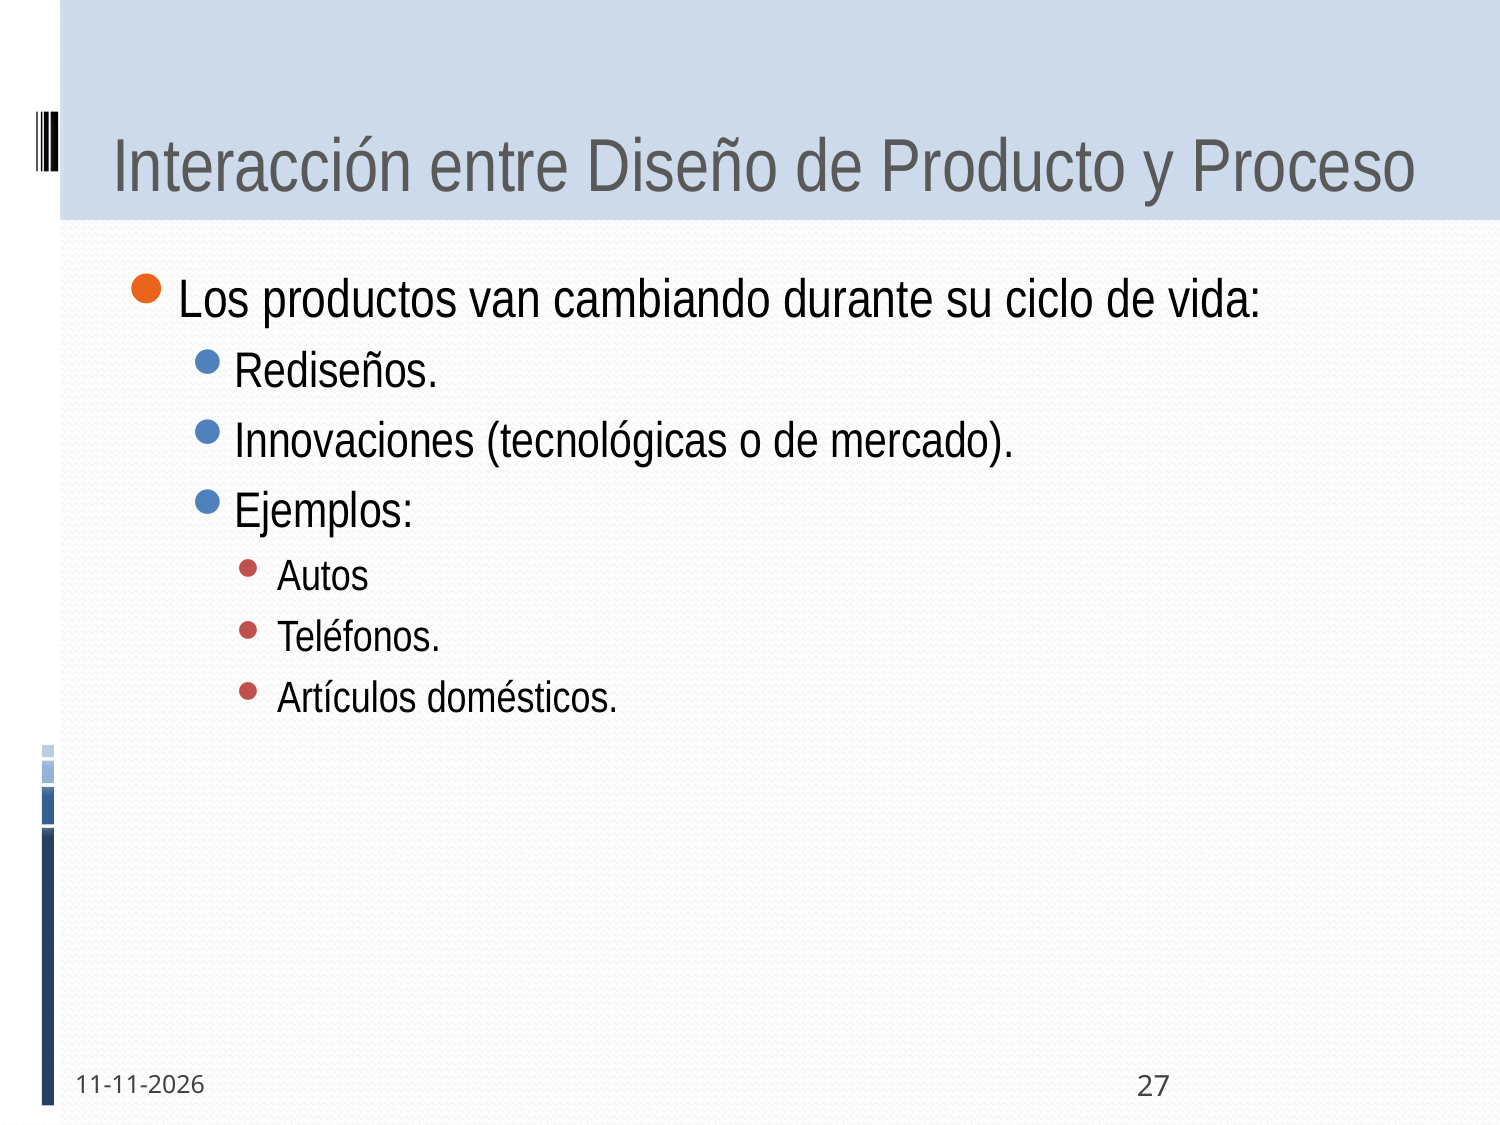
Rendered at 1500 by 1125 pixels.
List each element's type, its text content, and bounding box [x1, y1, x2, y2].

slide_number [75, 1042, 243, 1103]
slide_number 27 [1045, 1046, 1171, 1107]
title Interacción entre Diseño de Producto y Proceso [111, 18, 1436, 207]
list Los productos van cambiando durante su ciclo de vida: Rediseños. Innovaciones (tecnológicas o de mercado). Ejemplos: Autos Teléfonos. Artículos domésticos. [111, 255, 1436, 1038]
